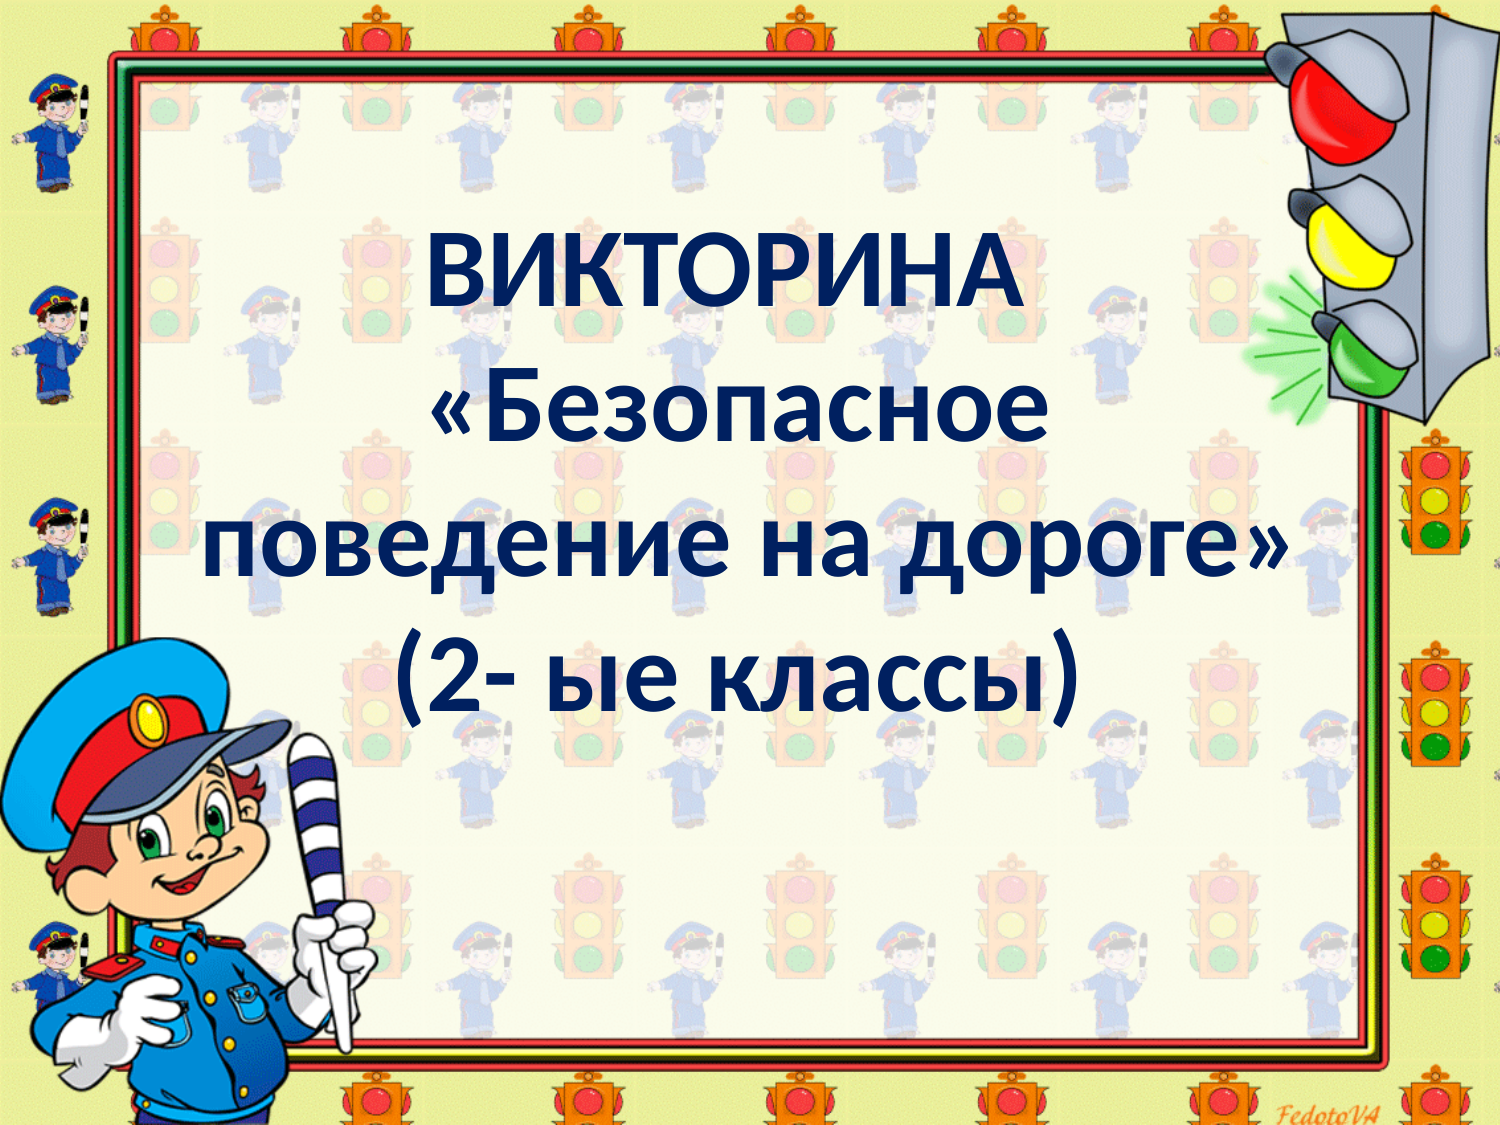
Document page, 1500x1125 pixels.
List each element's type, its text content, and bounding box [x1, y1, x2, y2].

title ВИКТОРИНА «Безопасное поведение на дороге» (2- ые классы) [100, 290, 1376, 638]
picture [0, 0, 1500, 1125]
